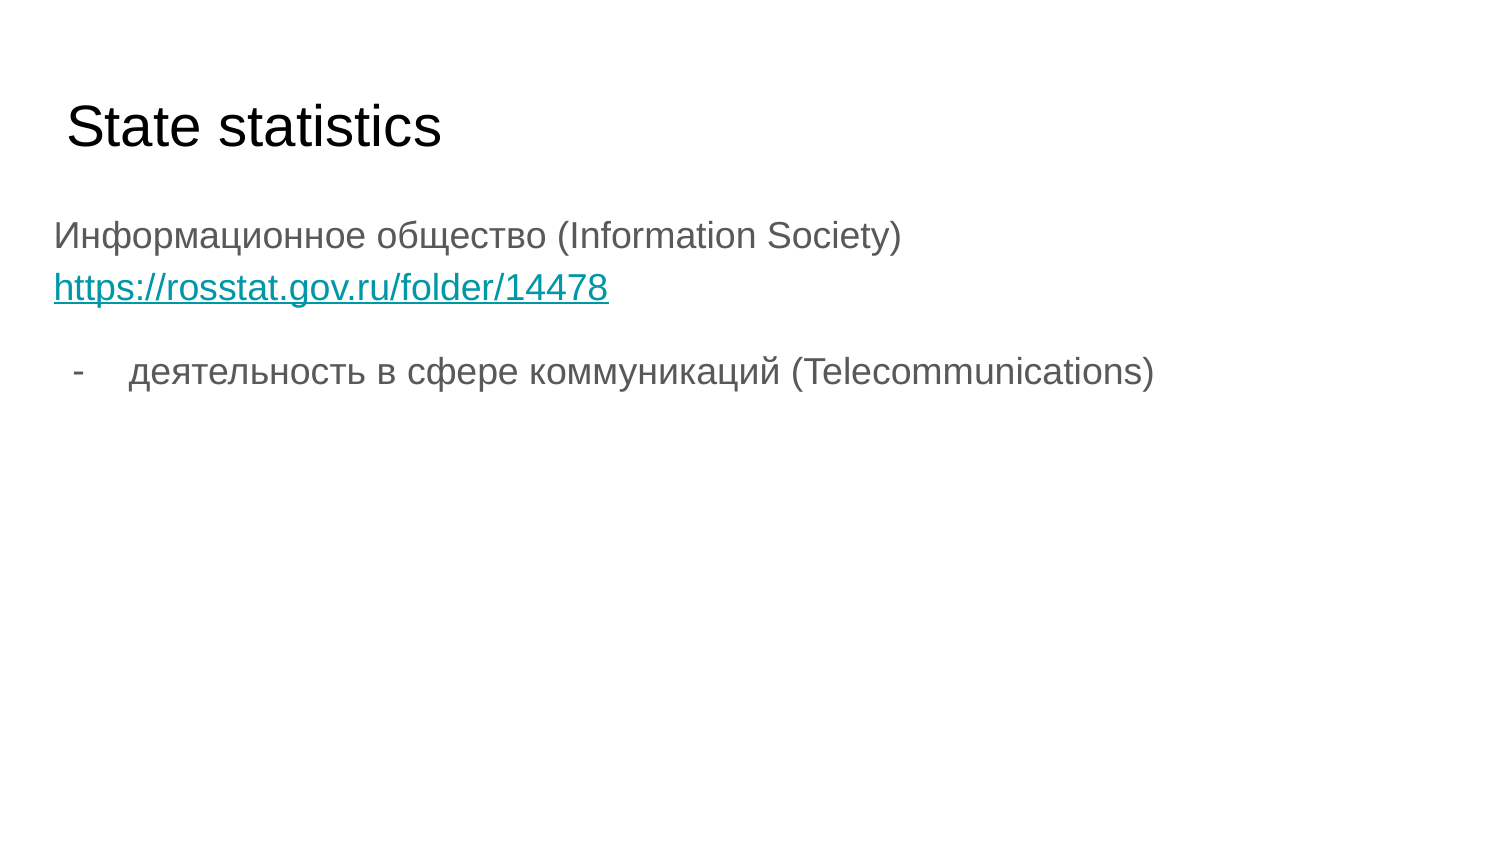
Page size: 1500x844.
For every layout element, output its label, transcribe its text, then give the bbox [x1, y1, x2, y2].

title State statistics [51, 72, 1449, 167]
list Информационное общество (Information Society) https://rosstat.gov.ru/folder/14478 деятельность в сфере коммуникаций (Telecommunications) [38, 189, 1437, 750]
